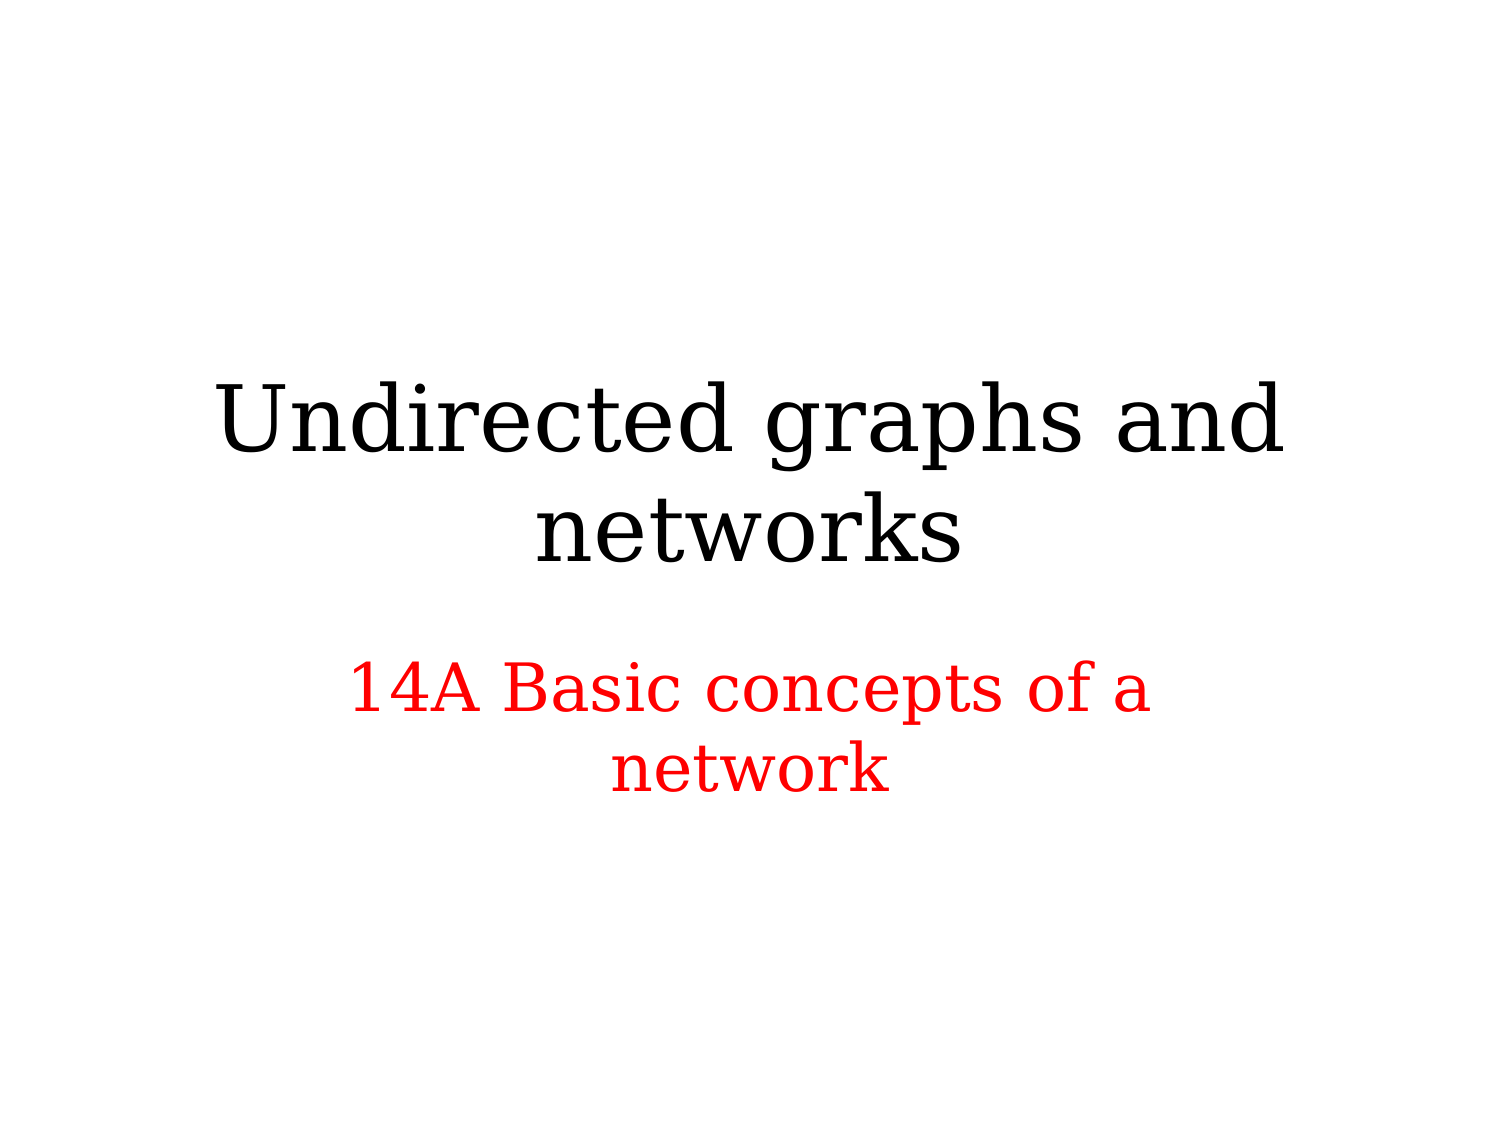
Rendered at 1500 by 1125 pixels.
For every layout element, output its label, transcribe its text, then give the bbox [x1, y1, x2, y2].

title Undirected graphs and networks [112, 349, 1388, 591]
subtitle 14A Basic concepts of a network [225, 637, 1275, 925]
